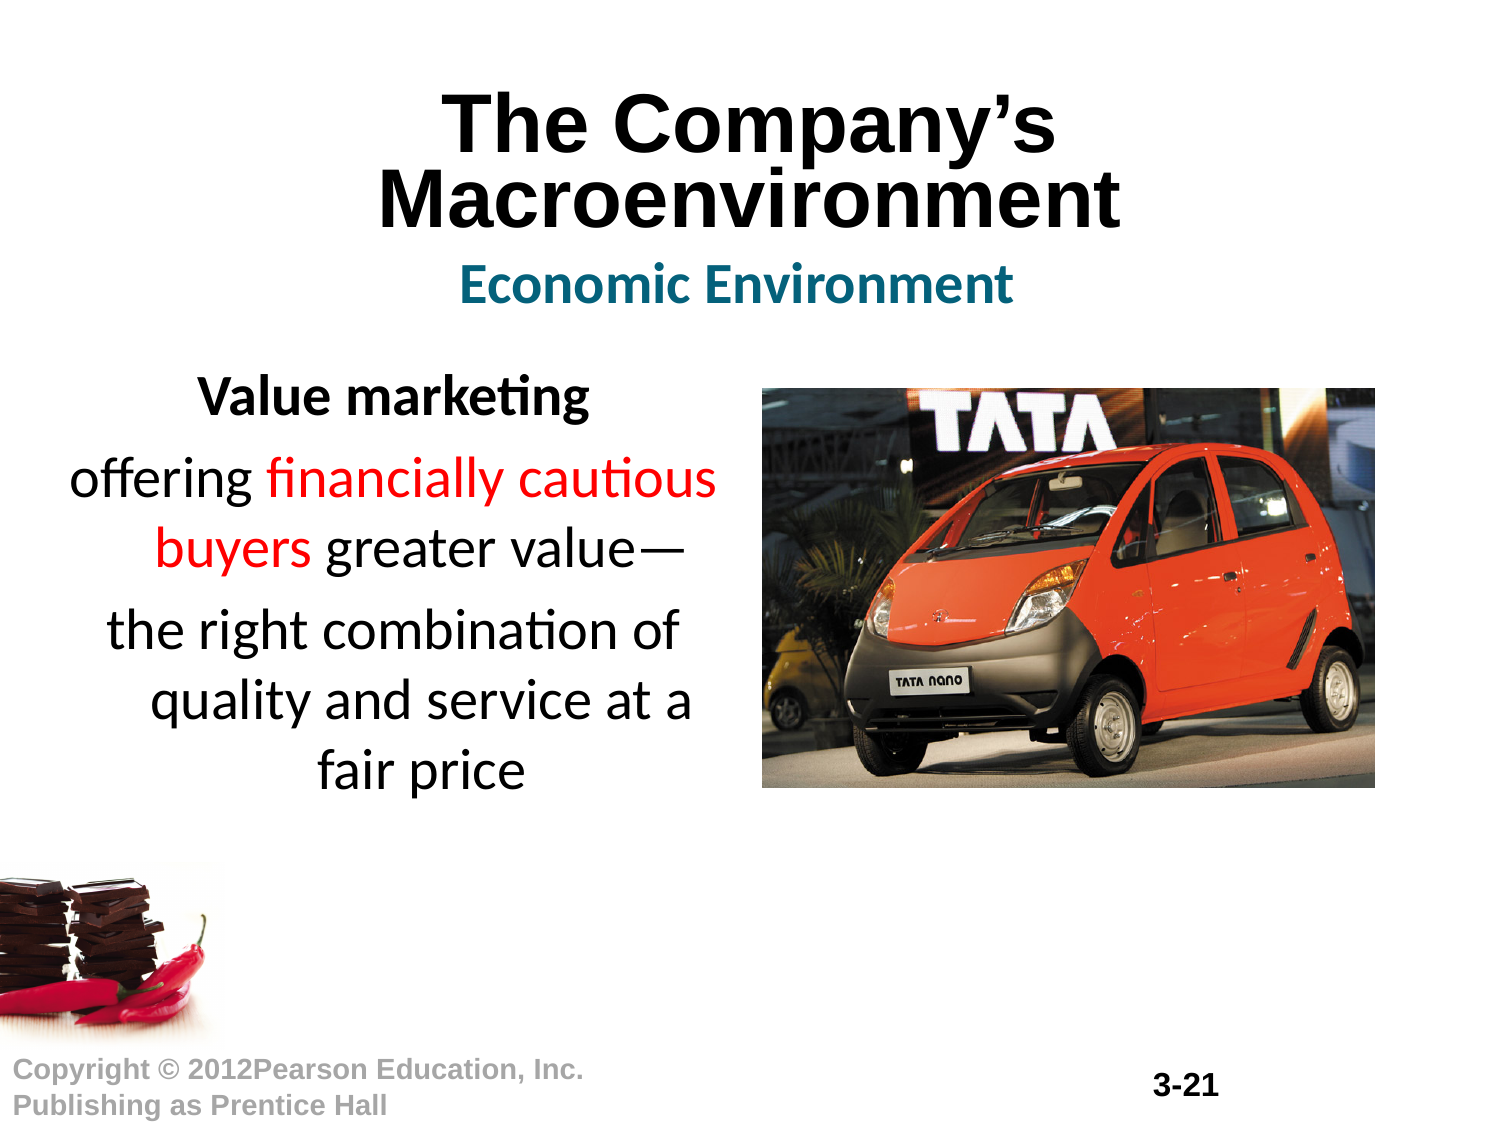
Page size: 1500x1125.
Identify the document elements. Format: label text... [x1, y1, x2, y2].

list Value marketing offering financially cautious buyers greater value— the right combination of quality and service at a fair price [37, 349, 751, 1026]
picture [762, 388, 1376, 788]
picture [0, 862, 225, 1050]
list Economic Environment [149, 237, 1326, 301]
title The Company’s Macroenvironment [112, 37, 1388, 226]
